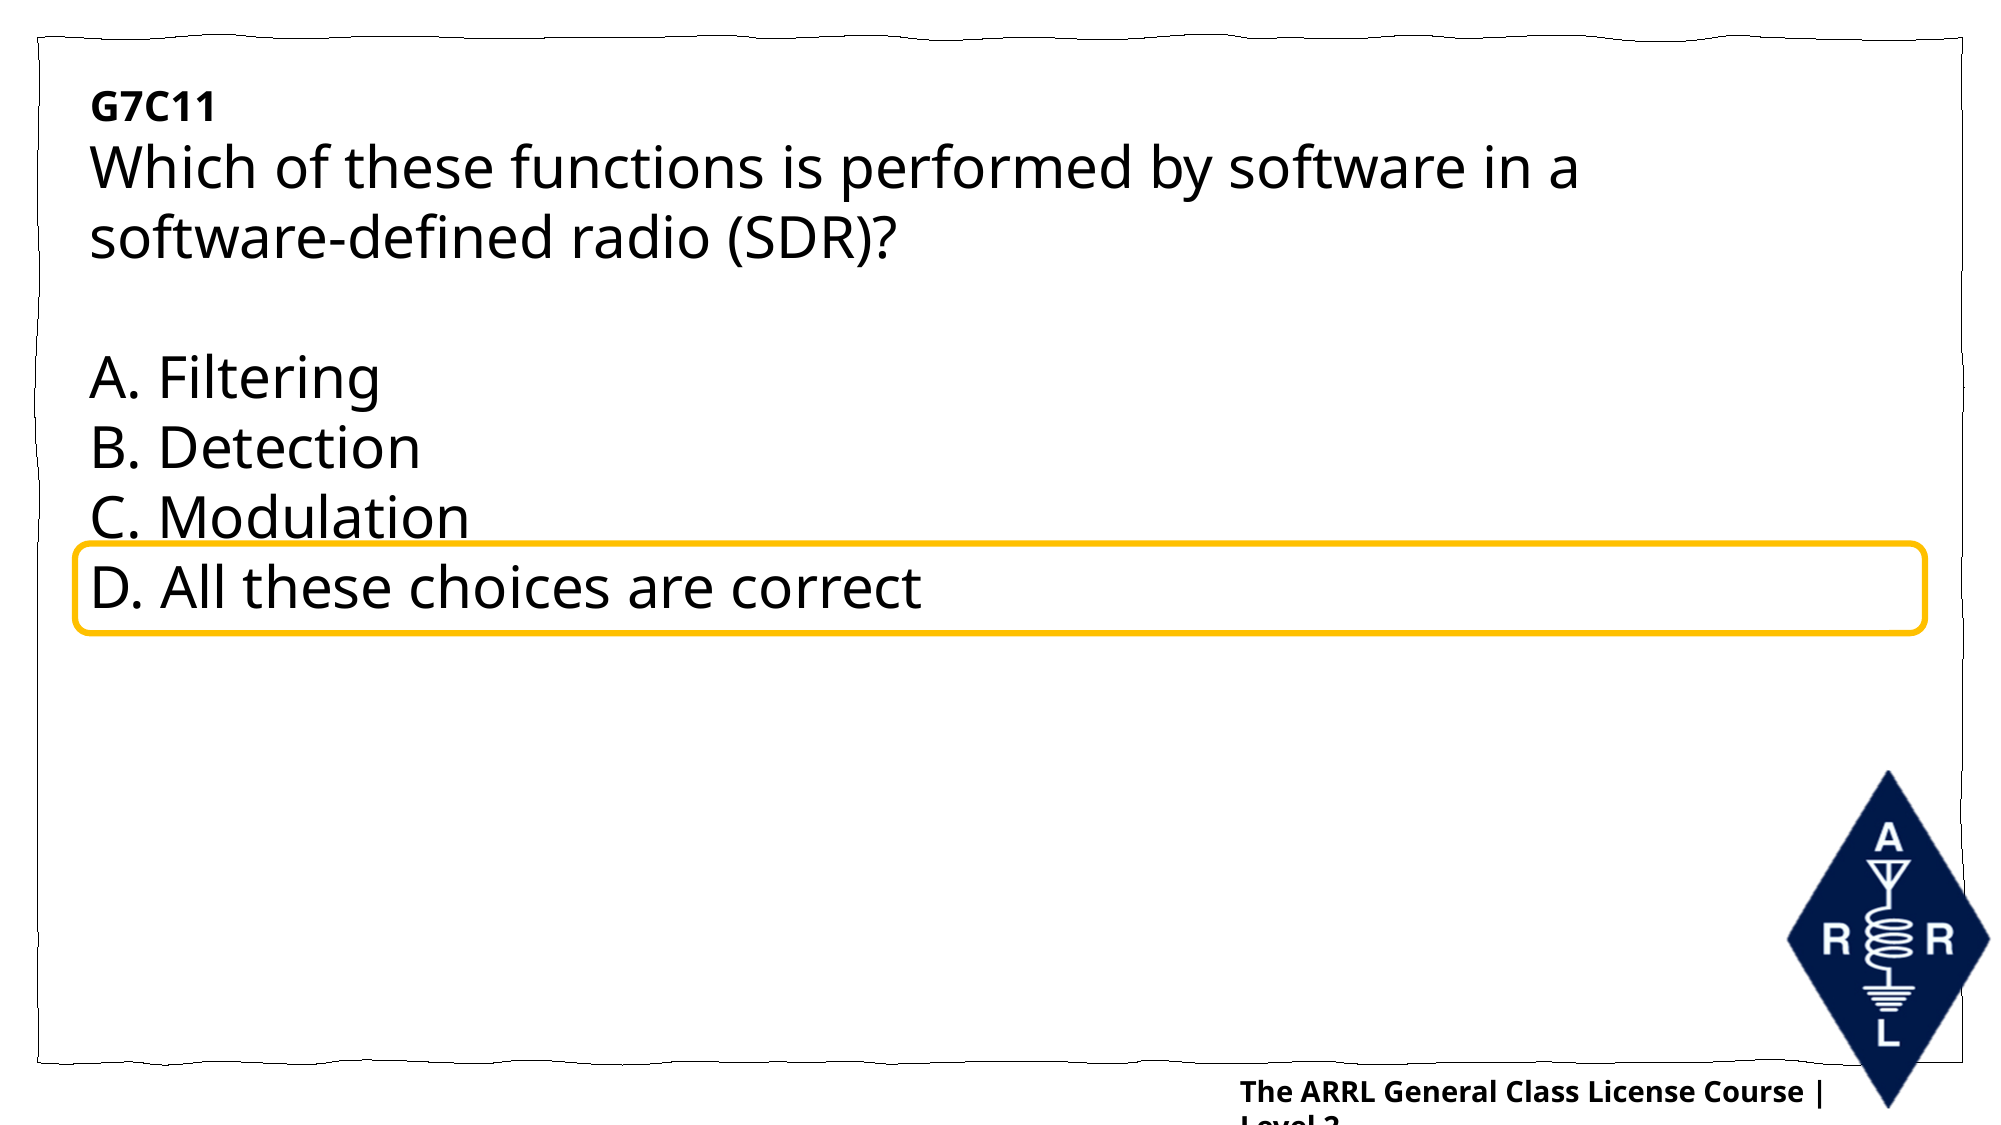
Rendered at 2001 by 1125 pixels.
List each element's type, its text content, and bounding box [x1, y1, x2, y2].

text_box G7C11 Which of these functions is performed by software in a software-defined radio (SDR)? A. Filtering B. Detection C. Modulation D. All these choices are correct [75, 72, 1850, 550]
picture [1773, 752, 1999, 1125]
text_box [73, 542, 1927, 635]
